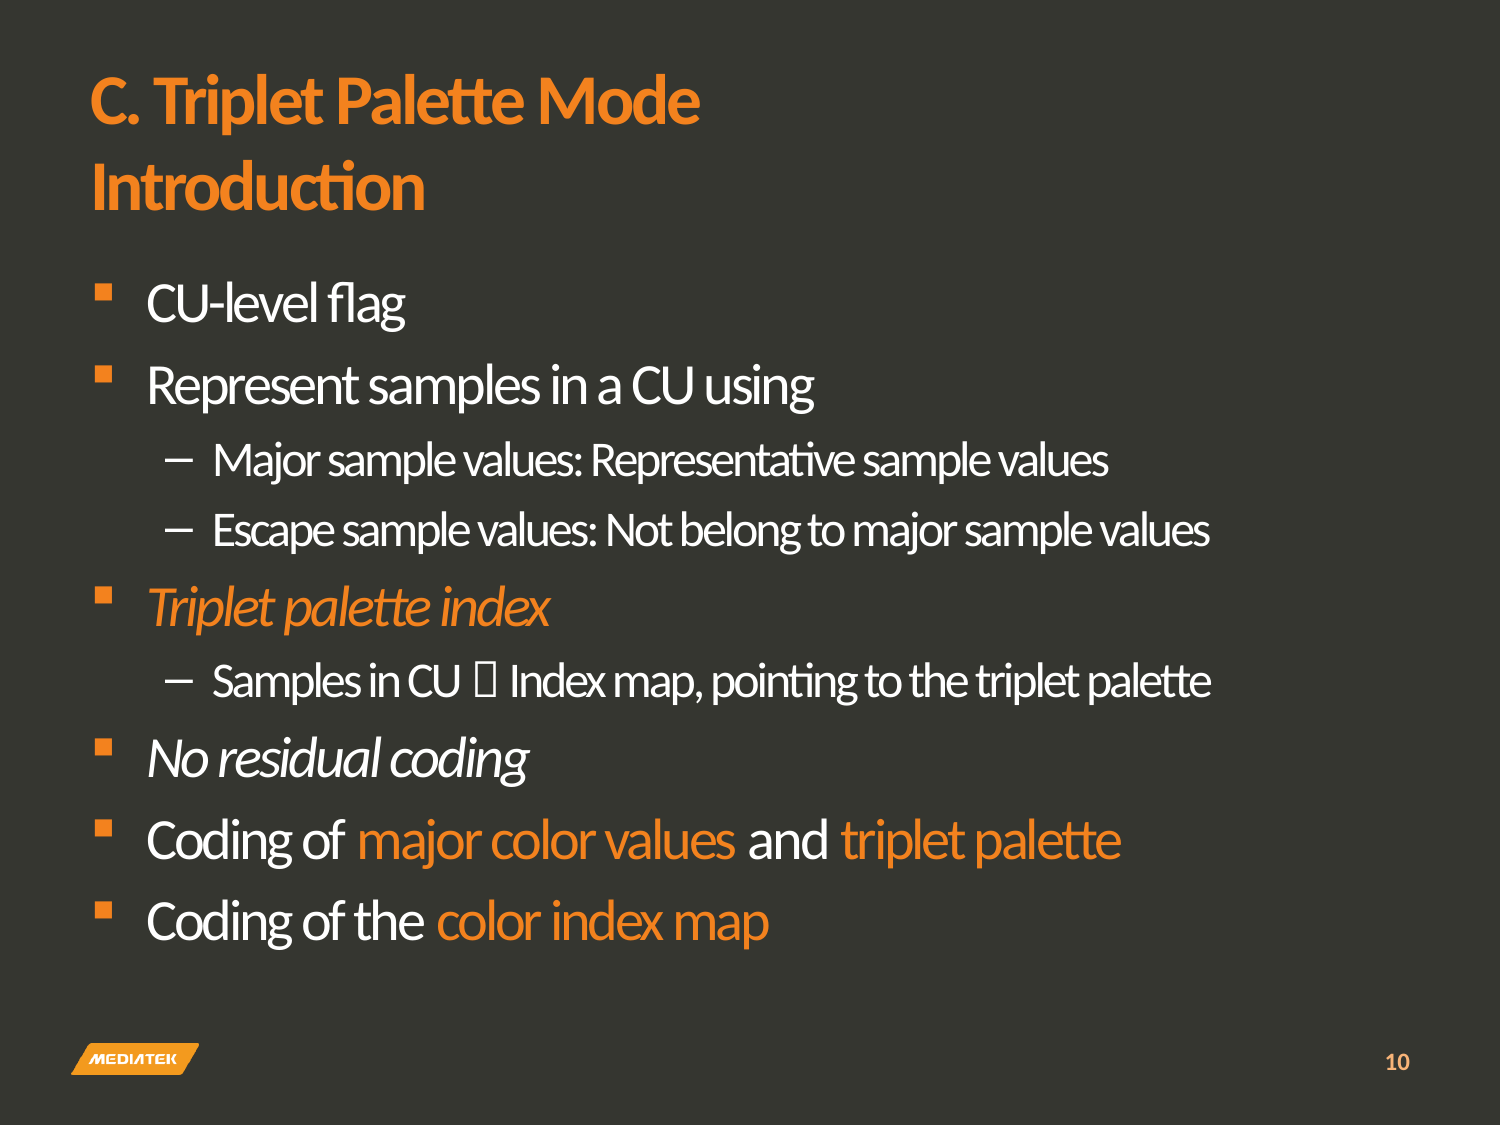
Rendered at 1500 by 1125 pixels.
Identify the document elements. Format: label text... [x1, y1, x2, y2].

list CU-level flag Represent samples in a CU using Major sample values: Representative sample values Escape sample values: Not belong to major sample values Triplet palette index Samples in CU  Index map, pointing to the triplet palette No residual coding Coding of major color values and triplet palette Coding of the color index map [75, 257, 1471, 1000]
title C. Triplet Palette Mode Introduction [75, 45, 1425, 233]
picture [71, 1043, 199, 1075]
slide_number 10 [1251, 1029, 1425, 1090]
